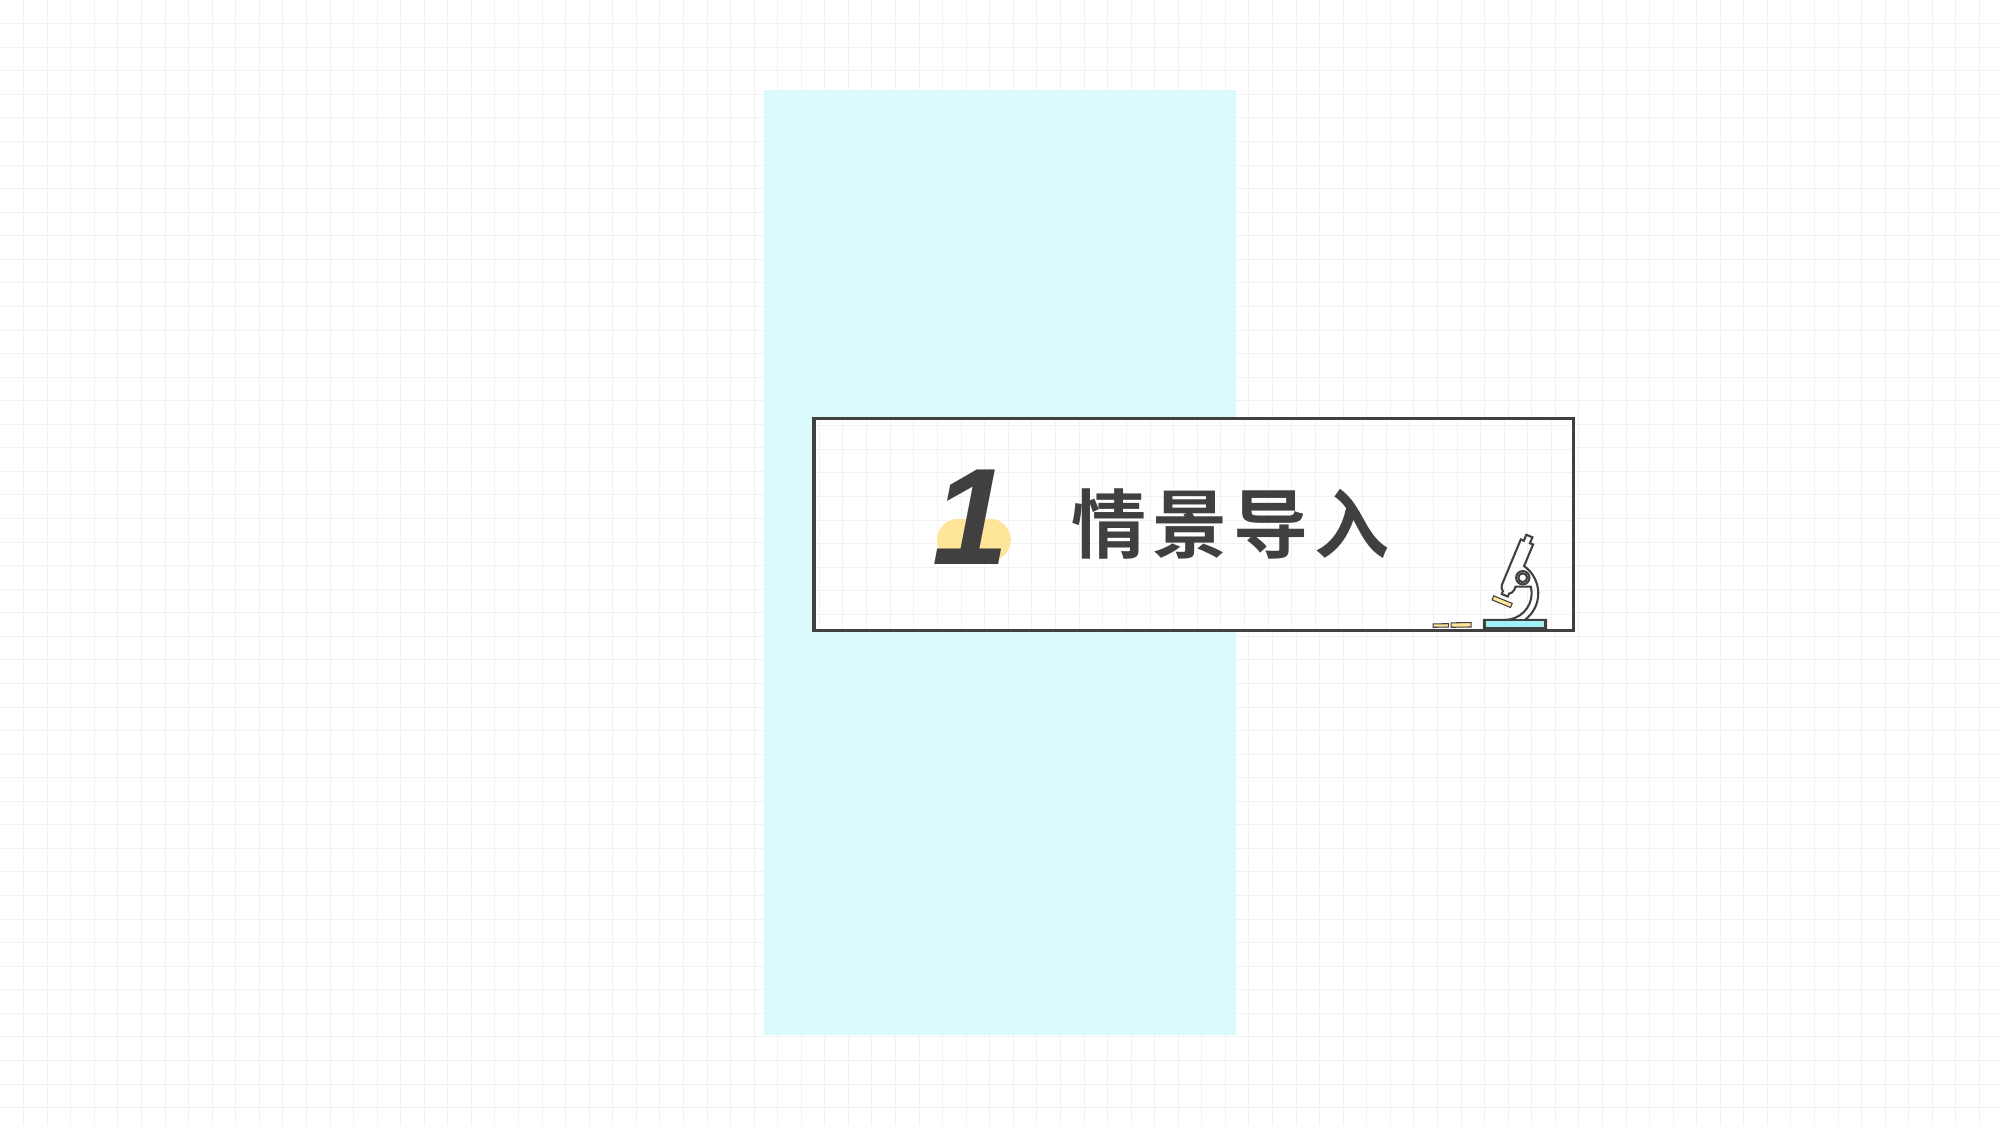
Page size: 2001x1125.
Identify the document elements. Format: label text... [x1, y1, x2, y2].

list 情景导入 [1056, 480, 1416, 578]
list 1 [918, 438, 1026, 604]
